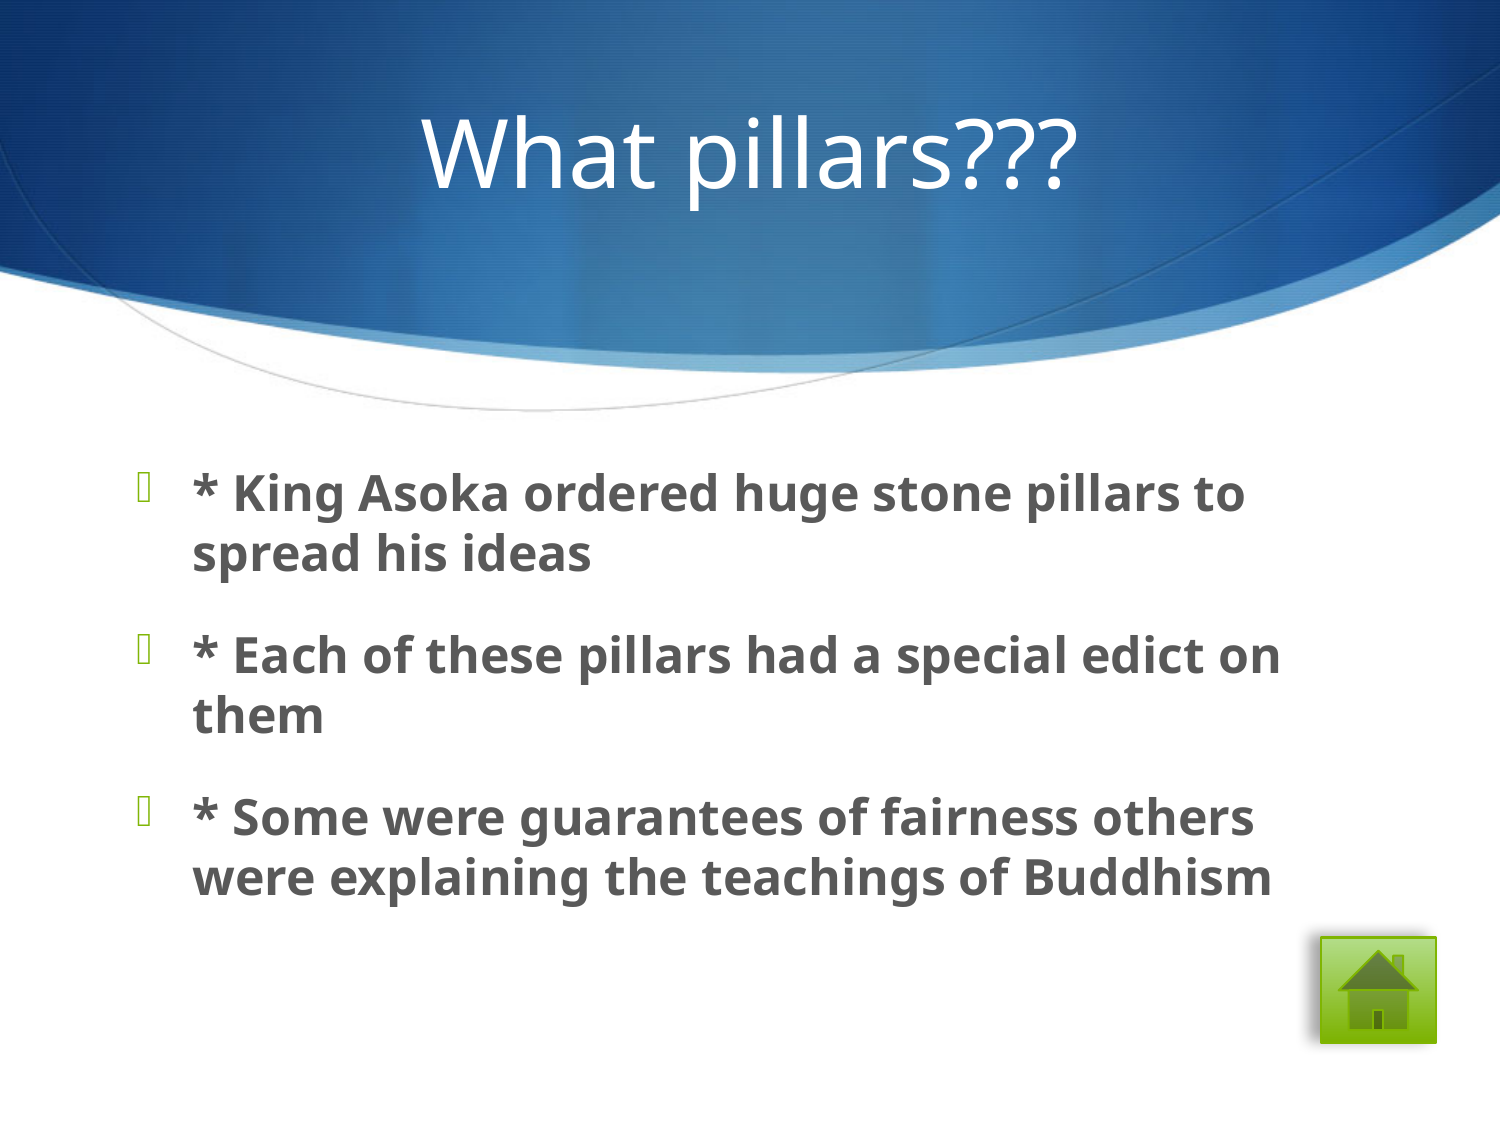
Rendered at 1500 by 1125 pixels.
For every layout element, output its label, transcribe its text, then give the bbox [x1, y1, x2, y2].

picture [0, 0, 1500, 1125]
title What pillars??? [75, 56, 1425, 245]
text_box [1320, 936, 1437, 1044]
list * King Asoka ordered huge stone pillars to spread his ideas * Each of these pillars had a special edict on them * Some were guarantees of fairness others were explaining the teachings of Buddhism [121, 454, 1379, 991]
